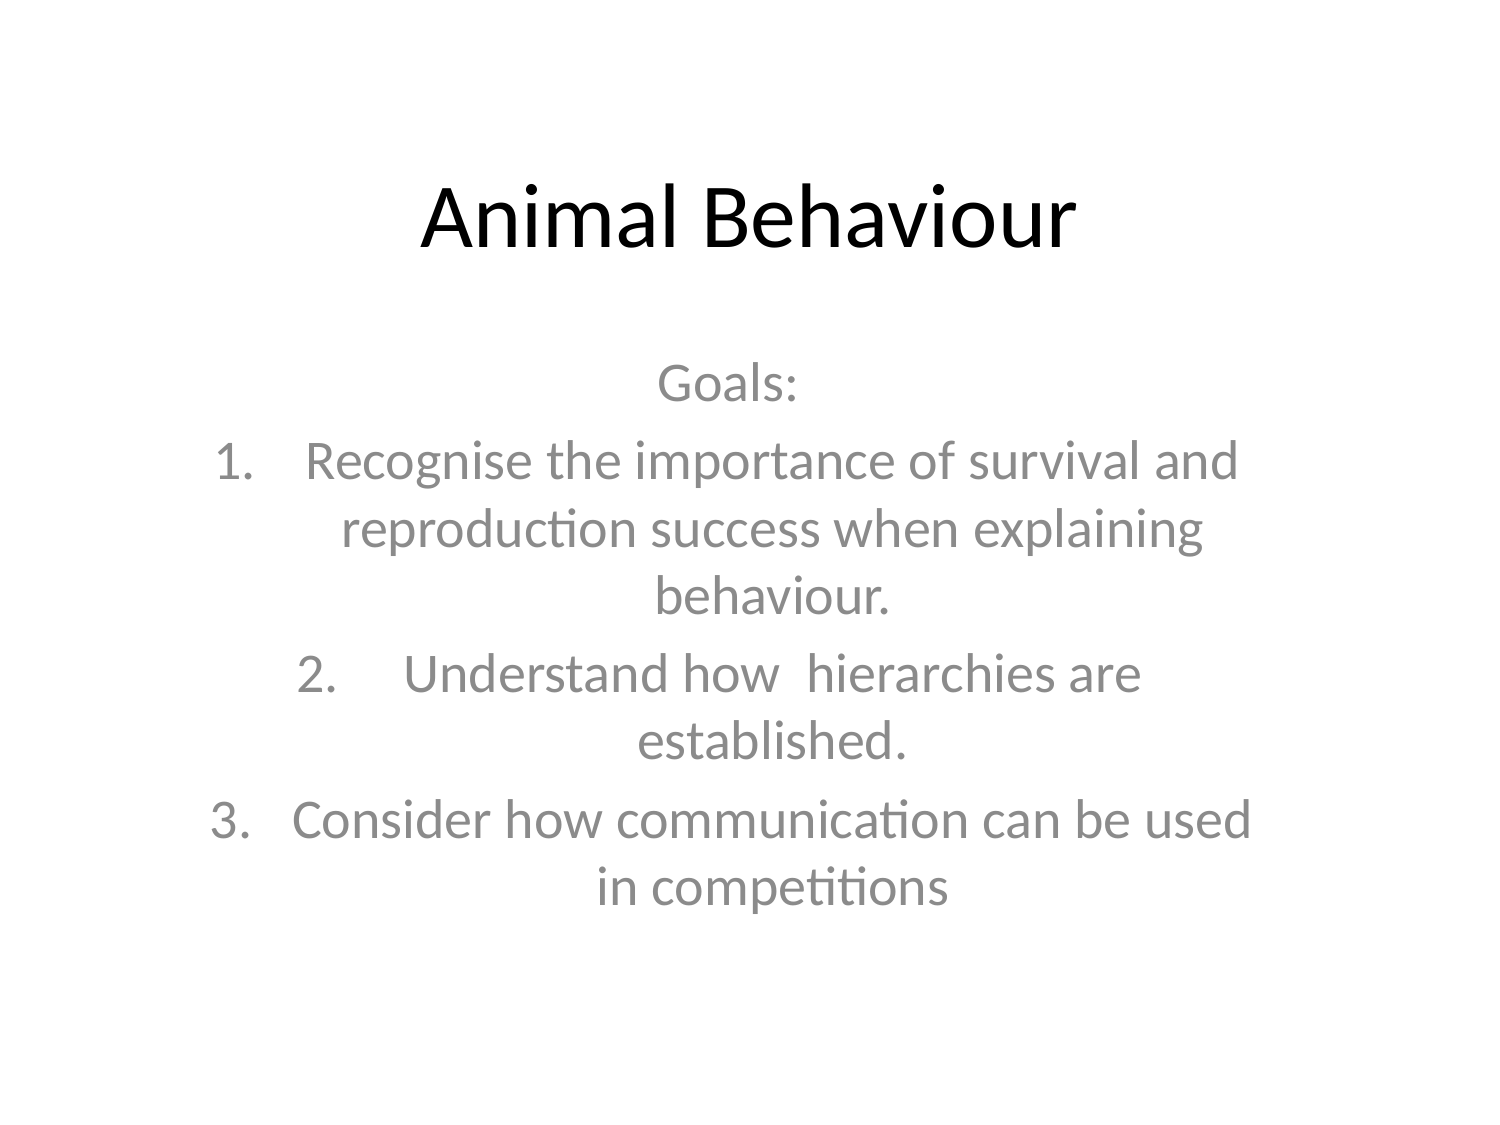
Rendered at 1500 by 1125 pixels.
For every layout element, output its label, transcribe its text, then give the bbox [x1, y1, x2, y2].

title Animal Behaviour [112, 90, 1388, 332]
subtitle Goals: Recognise the importance of survival and reproduction success when explaining behaviour. Understand how hierarchies are established. Consider how communication can be used in competitions [194, 338, 1275, 925]
